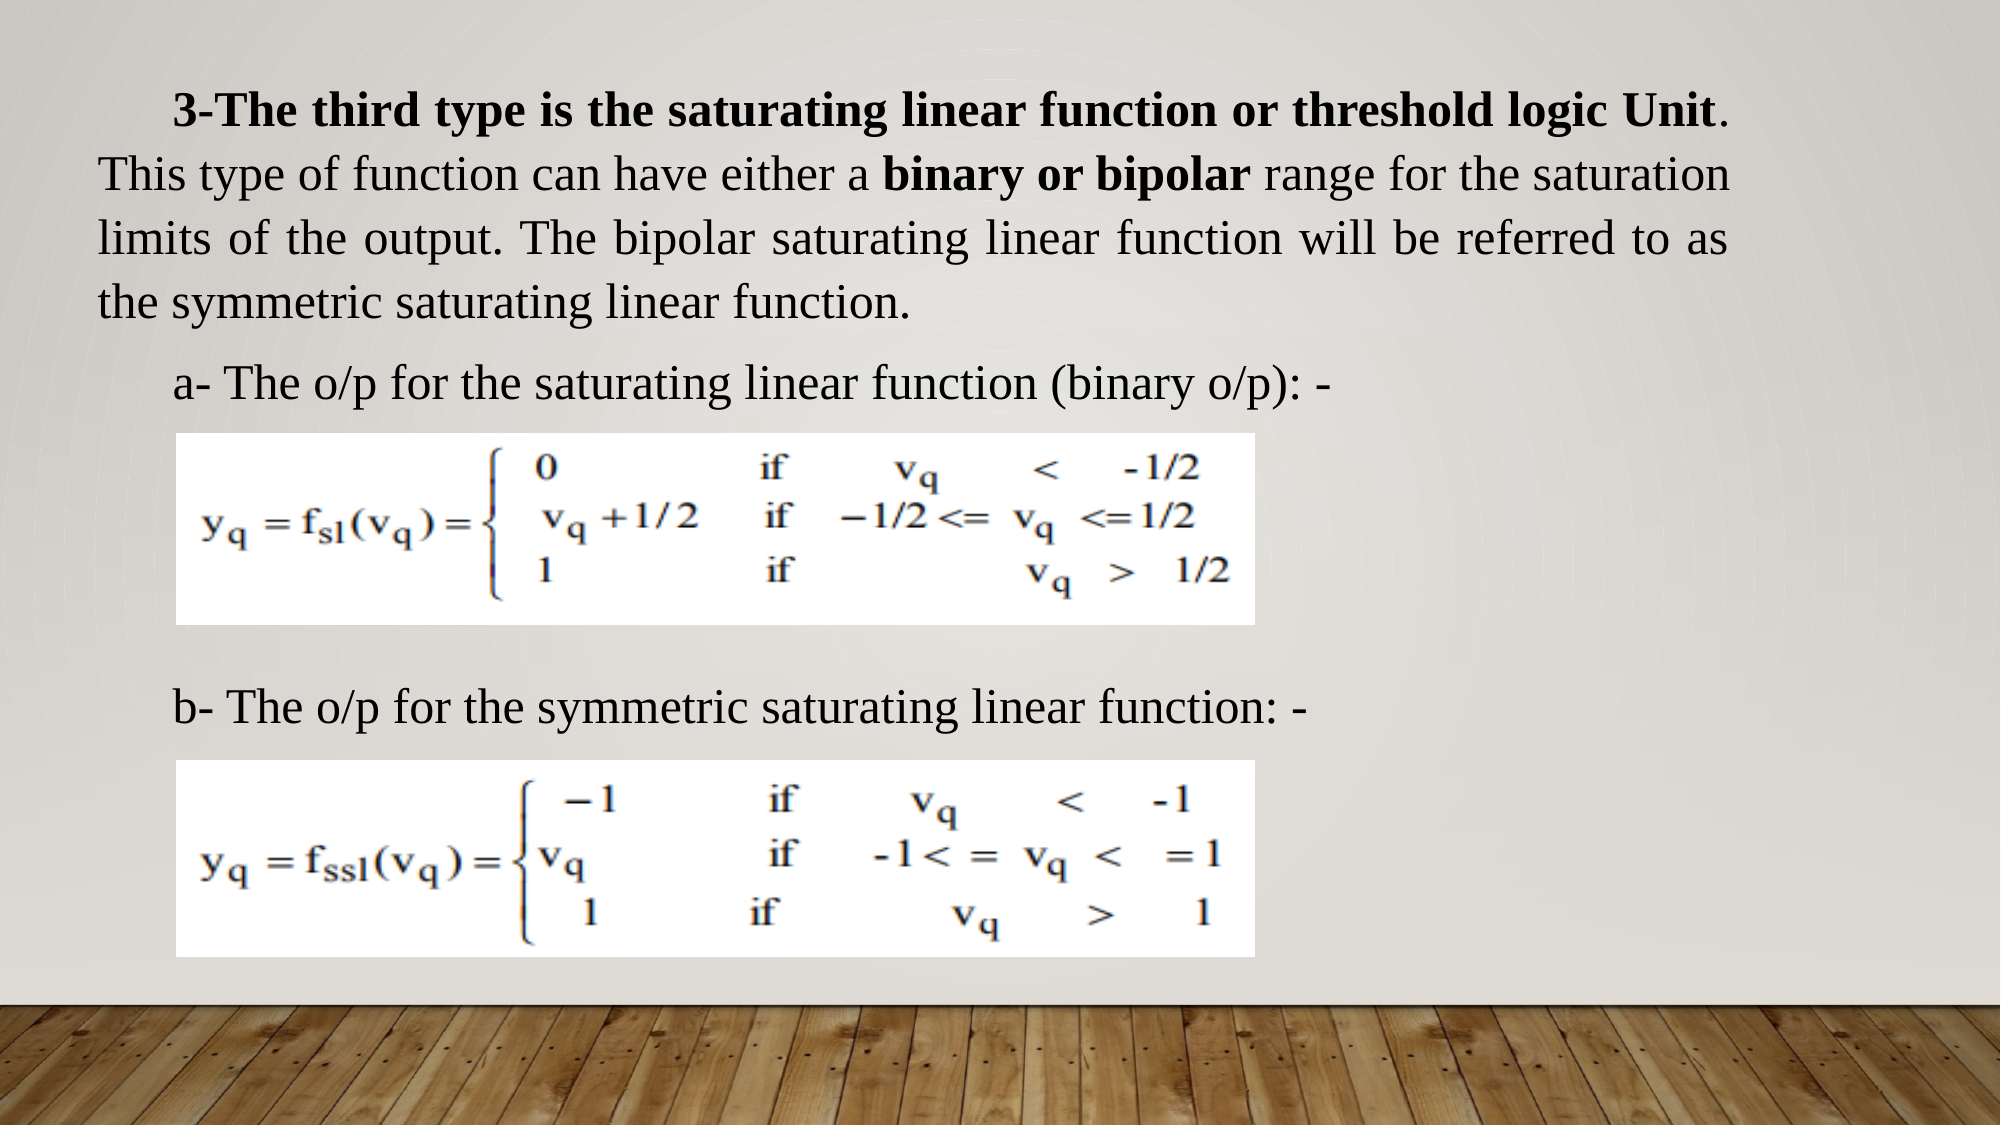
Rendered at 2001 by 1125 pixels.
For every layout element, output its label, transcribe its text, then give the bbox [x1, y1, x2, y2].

picture [176, 433, 1255, 625]
picture [176, 759, 1255, 957]
picture [0, 1005, 2000, 1125]
text_box 3-The third type is the saturating linear function or threshold logic Unit. This type of function can have either a binary or bipolar range for the saturation limits of the output. The bipolar saturating linear function will be referred to as the symmetric saturating linear function. a- The o/p for the saturating linear function (binary o/p): - b- The o/p for the symmetric saturating linear function: - [83, 64, 1746, 1064]
